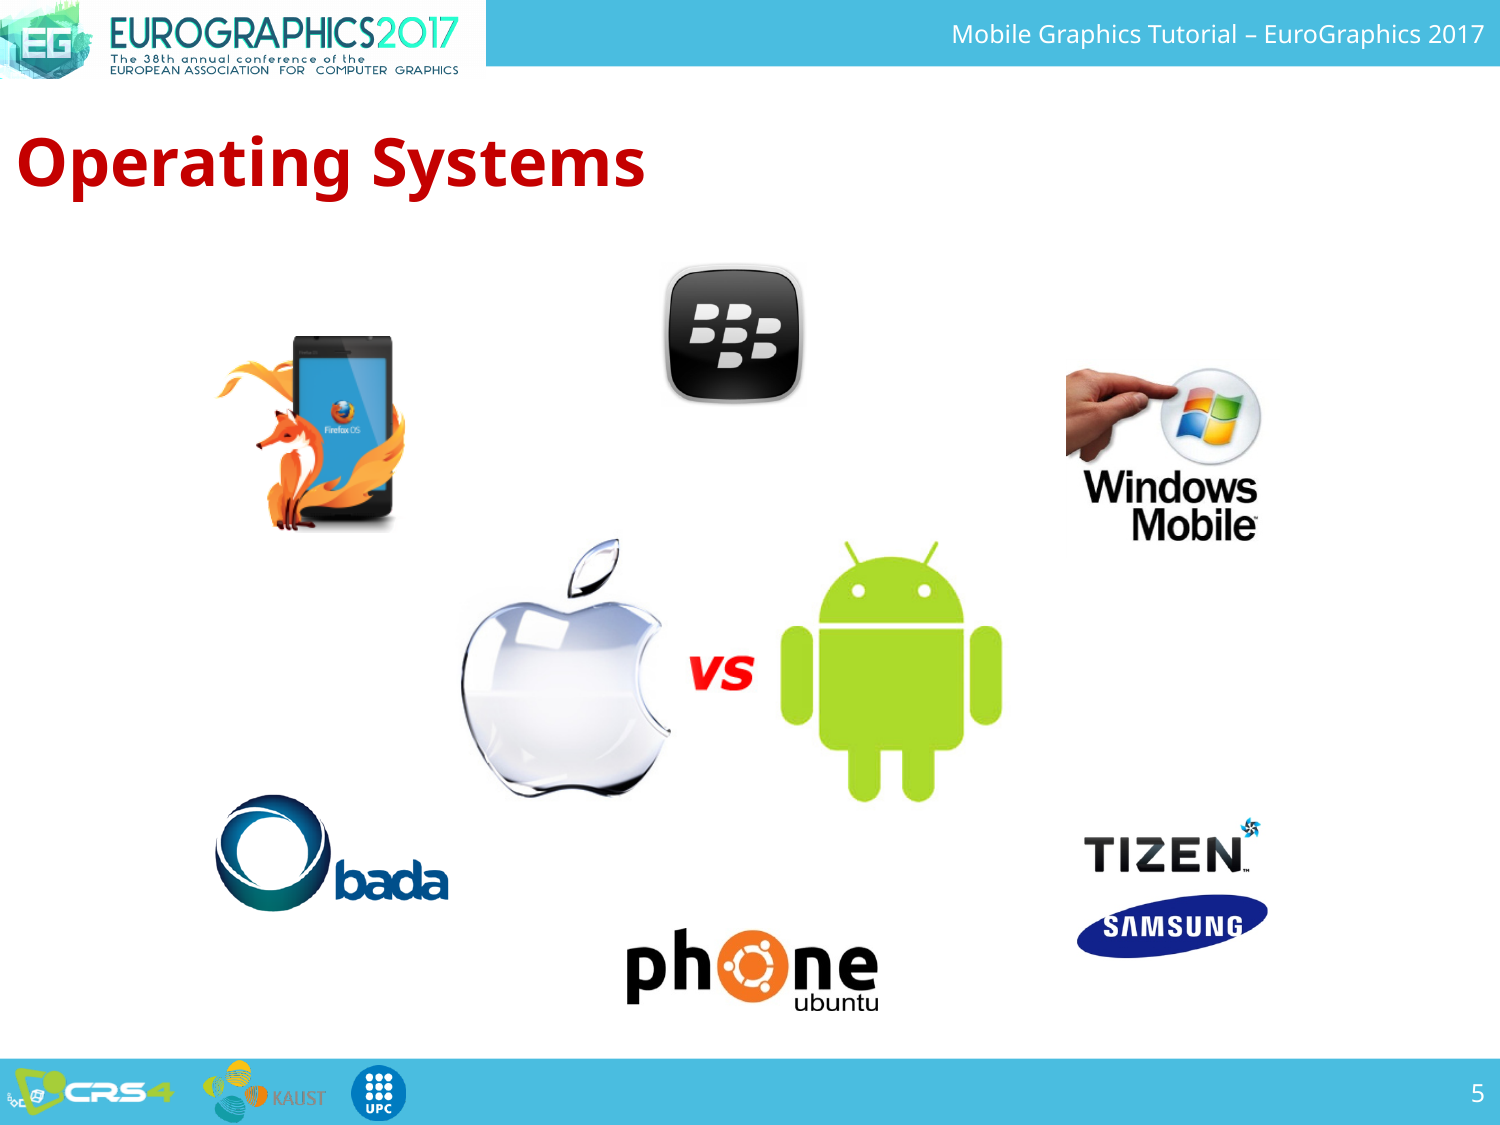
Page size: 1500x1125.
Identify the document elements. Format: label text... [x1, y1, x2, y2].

picture [0, 0, 486, 77]
picture [351, 1065, 406, 1121]
picture [1, 1064, 180, 1119]
picture [626, 927, 879, 1011]
picture [213, 521, 1015, 916]
slide_number 5 [1187, 1070, 1500, 1109]
picture [659, 261, 807, 407]
picture [213, 336, 410, 533]
picture [203, 1060, 326, 1123]
picture [1065, 359, 1280, 558]
picture [1074, 815, 1272, 961]
title Operating Systems [0, 77, 1442, 241]
